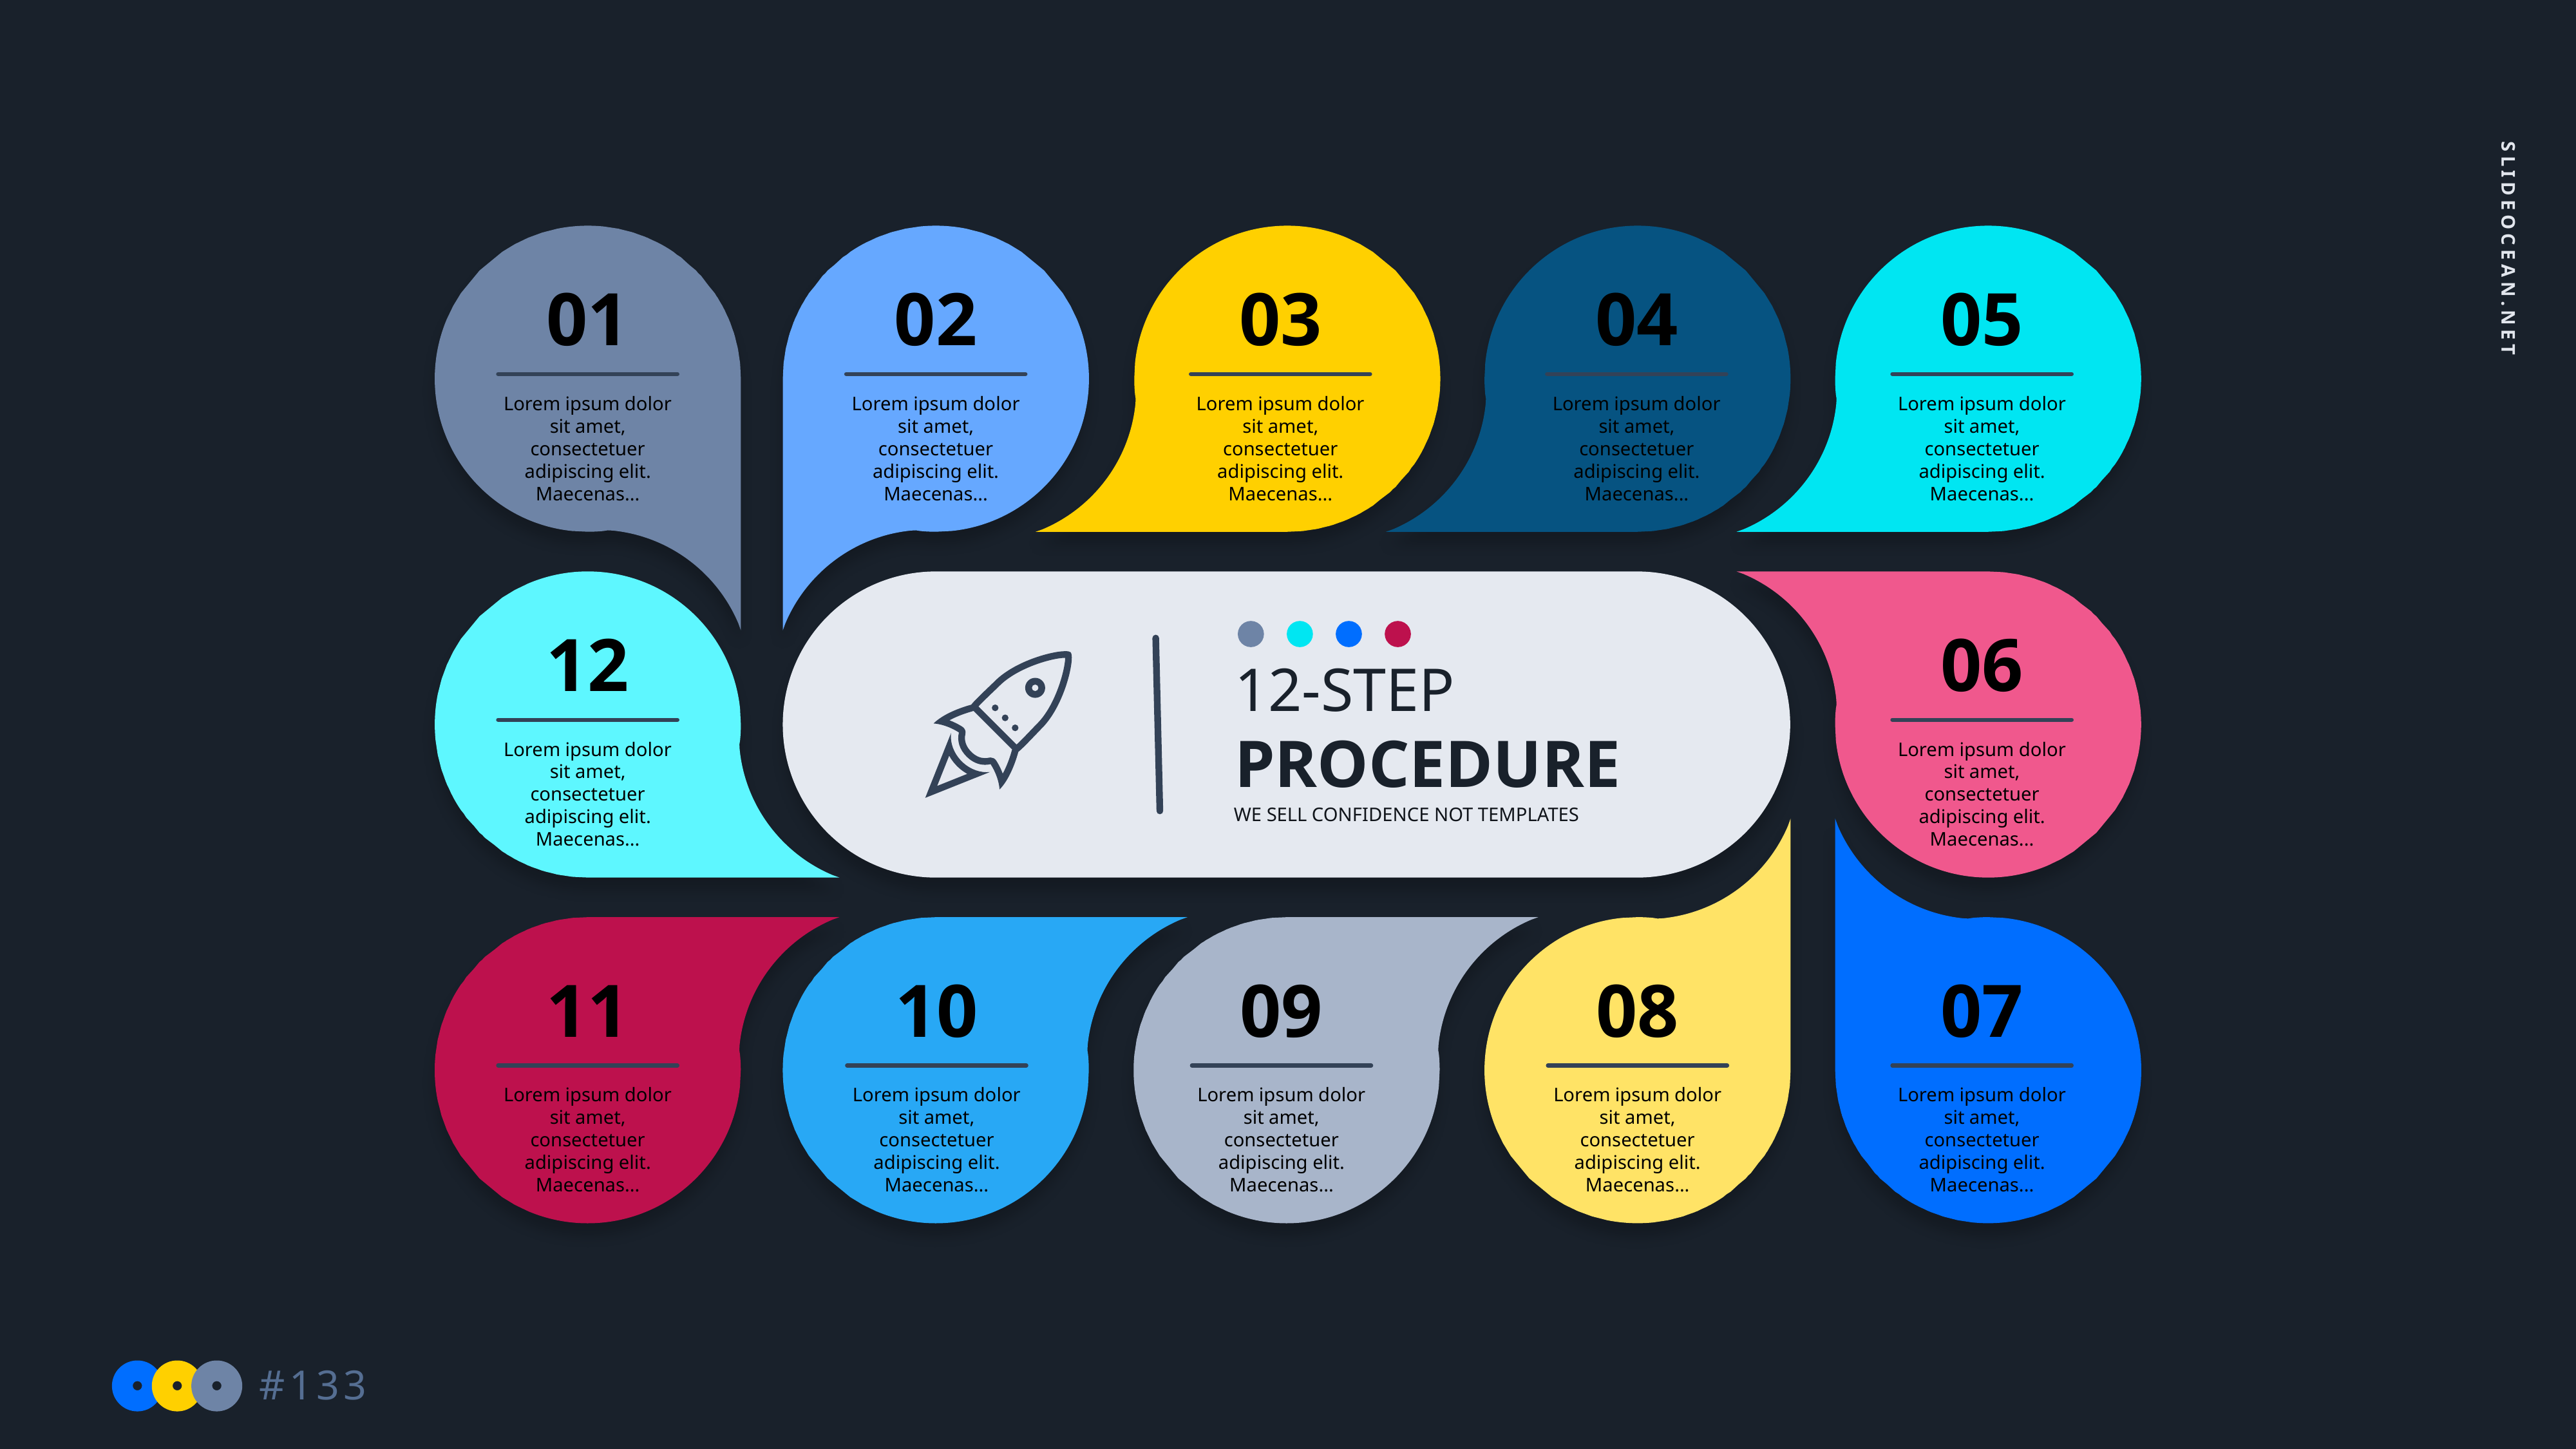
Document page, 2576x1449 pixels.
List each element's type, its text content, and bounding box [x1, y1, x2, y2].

text_box WE SELL CONFIDENCE NOT TEMPLATES [1224, 798, 1589, 830]
text_box 12-STEP PROCEDURE [1225, 647, 1631, 806]
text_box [1090, 225, 1441, 533]
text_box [1441, 225, 1791, 533]
text_box [933, 651, 1072, 790]
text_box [1133, 916, 1484, 1224]
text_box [782, 225, 1090, 631]
text_box #133 [259, 1359, 435, 1408]
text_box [434, 225, 741, 571]
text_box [434, 571, 840, 878]
text_box [1334, 620, 1363, 649]
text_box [1484, 818, 1791, 1224]
text_box [1236, 620, 1265, 649]
text_box [840, 570, 1736, 879]
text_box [782, 916, 1133, 1224]
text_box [1736, 571, 2142, 878]
text_box [1285, 620, 1314, 649]
text_box [1383, 620, 1412, 649]
text_box [925, 733, 990, 798]
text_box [1835, 878, 2142, 1224]
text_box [434, 916, 782, 1224]
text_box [1791, 225, 2142, 533]
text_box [1155, 638, 1160, 811]
